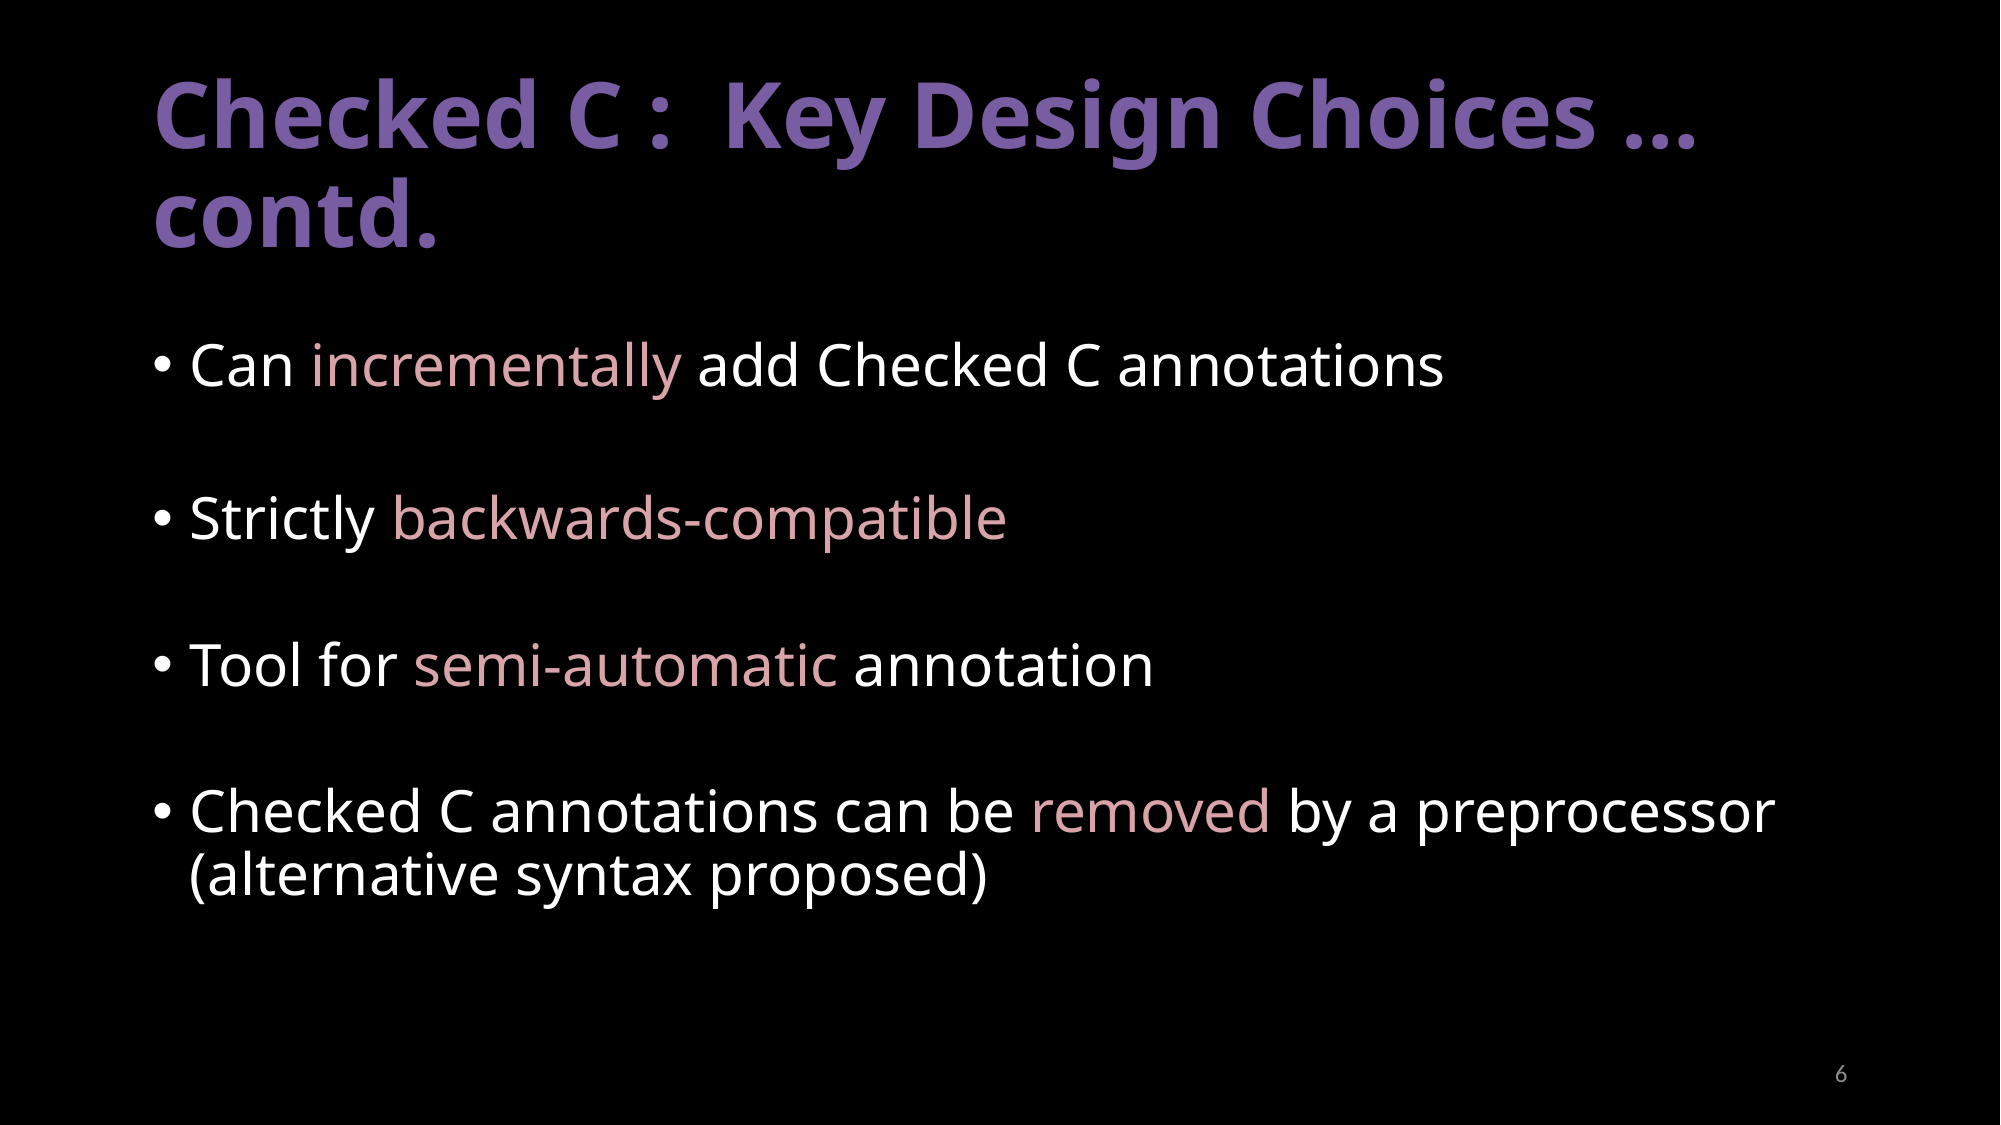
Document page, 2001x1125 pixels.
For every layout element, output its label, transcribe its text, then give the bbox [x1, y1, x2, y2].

list Can incrementally add Checked C annotations Strictly backwards-compatible Tool for semi-automatic annotation Checked C annotations can be removed by a preprocessor (alternative syntax proposed) [137, 328, 1863, 1043]
title Checked C : Key Design Choices …contd. [137, 59, 1863, 278]
slide_number 6 [1412, 1042, 1863, 1103]
